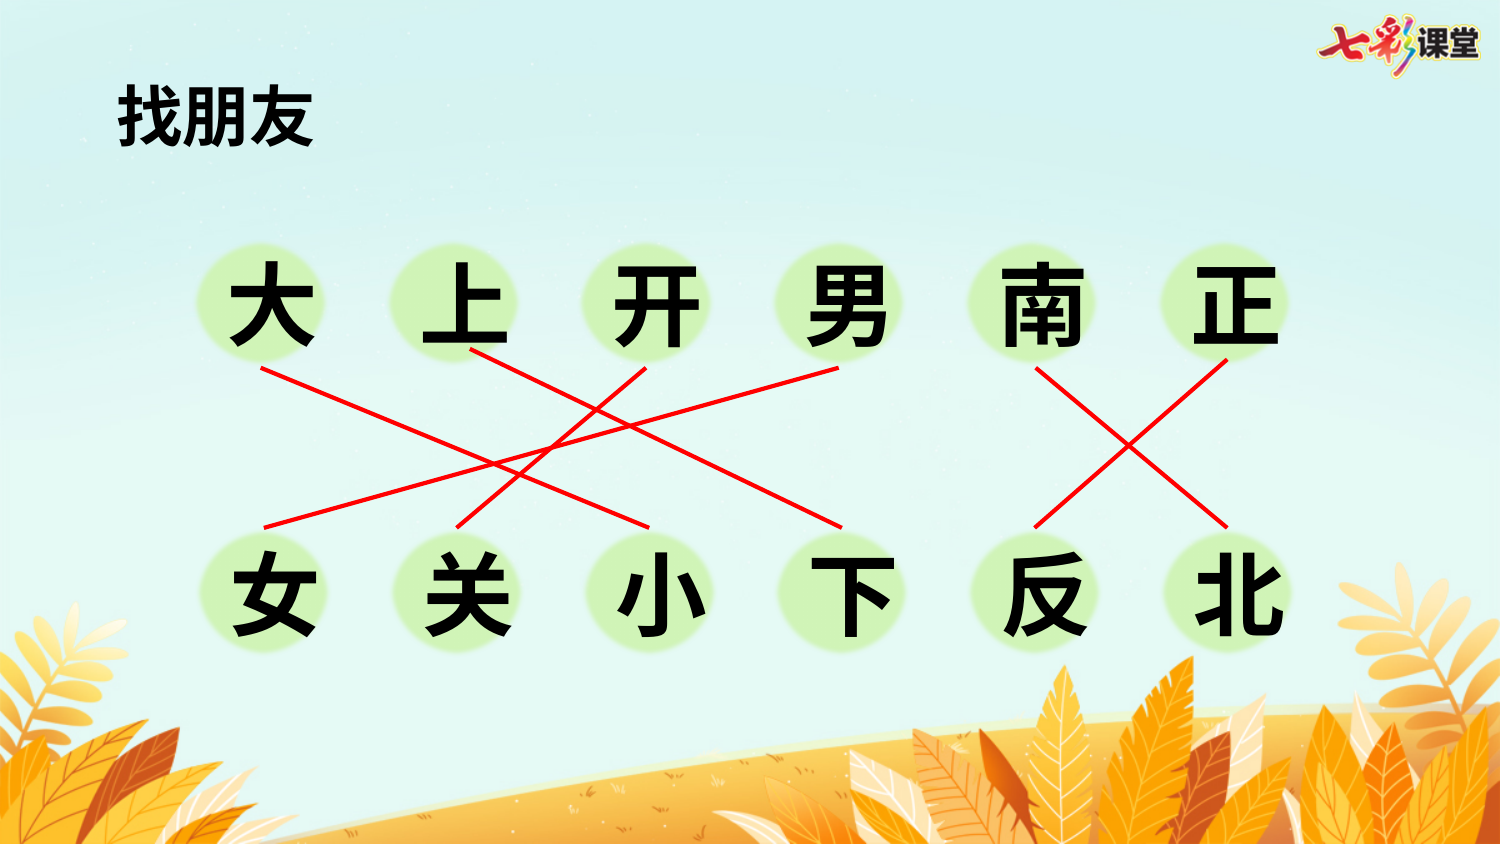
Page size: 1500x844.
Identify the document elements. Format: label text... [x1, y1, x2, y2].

text_box 大 [200, 247, 322, 360]
text_box 关 [396, 536, 518, 650]
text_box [1034, 359, 1228, 528]
text_box 上 [393, 247, 515, 360]
text_box 女 [203, 536, 325, 650]
text_box 北 [1167, 536, 1289, 650]
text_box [263, 367, 839, 528]
text_box 下 [781, 536, 903, 650]
text_box 开 [585, 247, 707, 348]
text_box 反 [974, 536, 1096, 650]
text_box 找朋友 [101, 67, 332, 163]
text_box 男 [778, 247, 900, 359]
picture [0, 0, 1500, 844]
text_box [469, 348, 842, 528]
text_box 南 [971, 247, 1093, 360]
text_box 正 [1163, 247, 1285, 359]
text_box 小 [589, 536, 711, 650]
